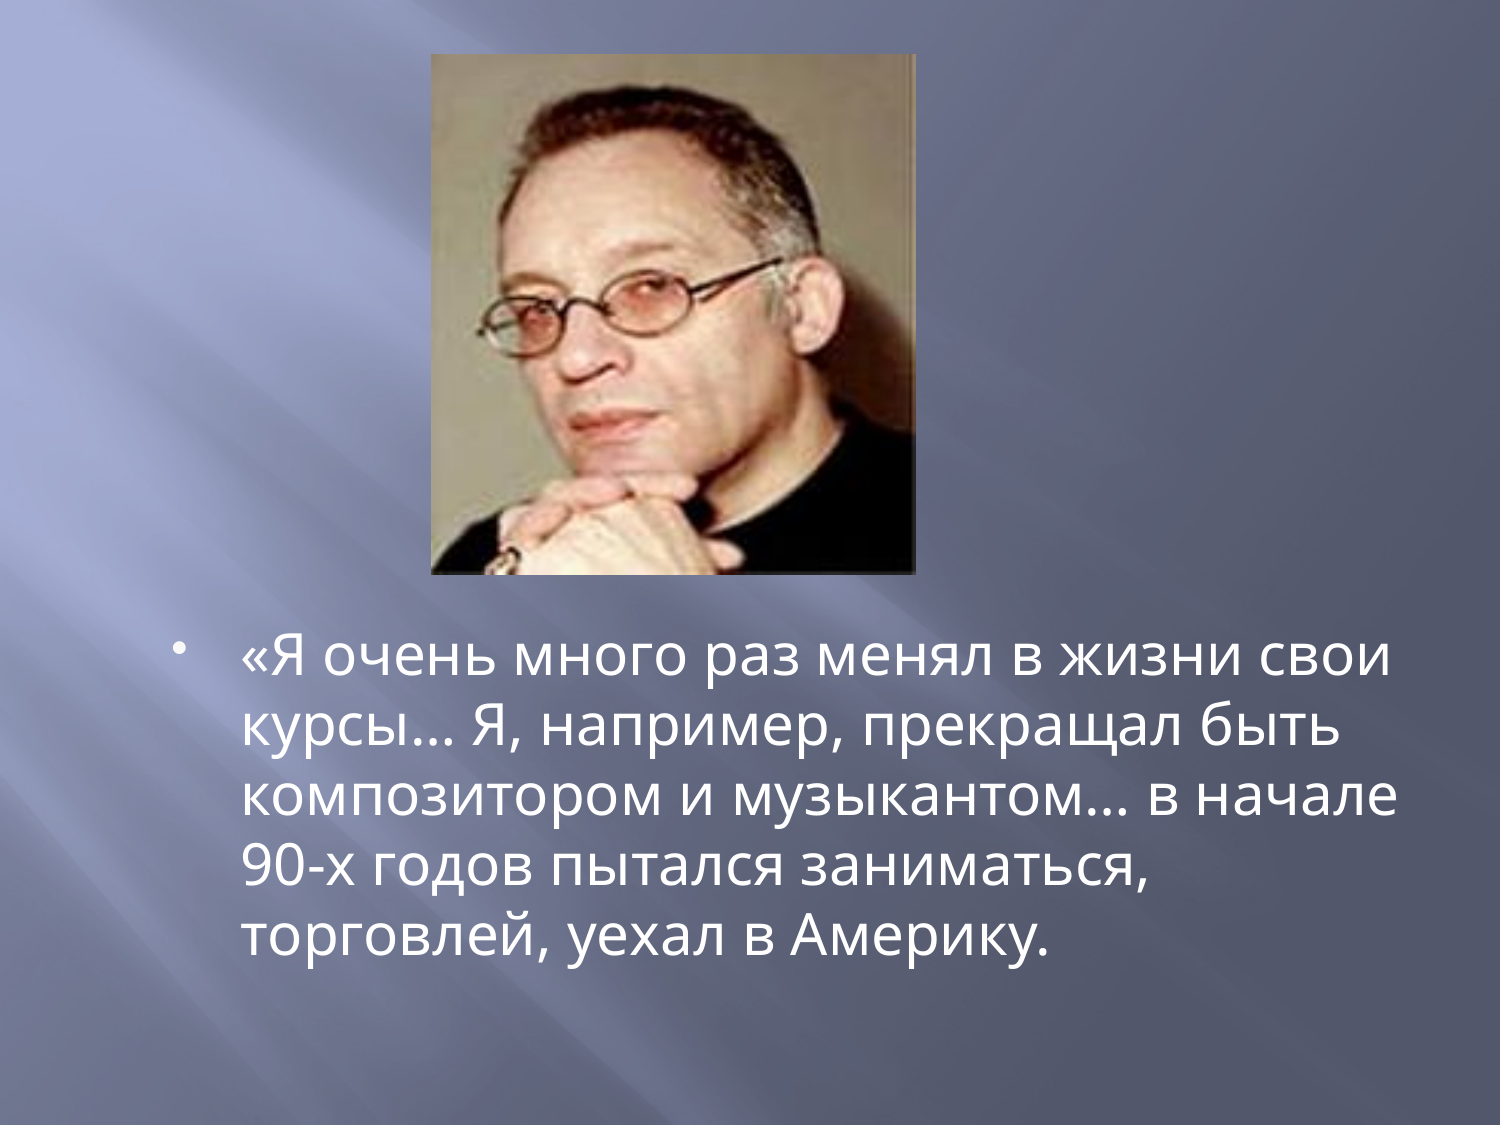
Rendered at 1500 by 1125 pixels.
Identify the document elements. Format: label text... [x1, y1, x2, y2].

list «Я очень много раз менял в жизни свои курсы… Я, например, прекращал быть композитором и музыкантом… в начале 90-х годов пытался заниматься, торговлей, уехал в Америку. [135, 609, 1425, 976]
picture [430, 54, 916, 575]
